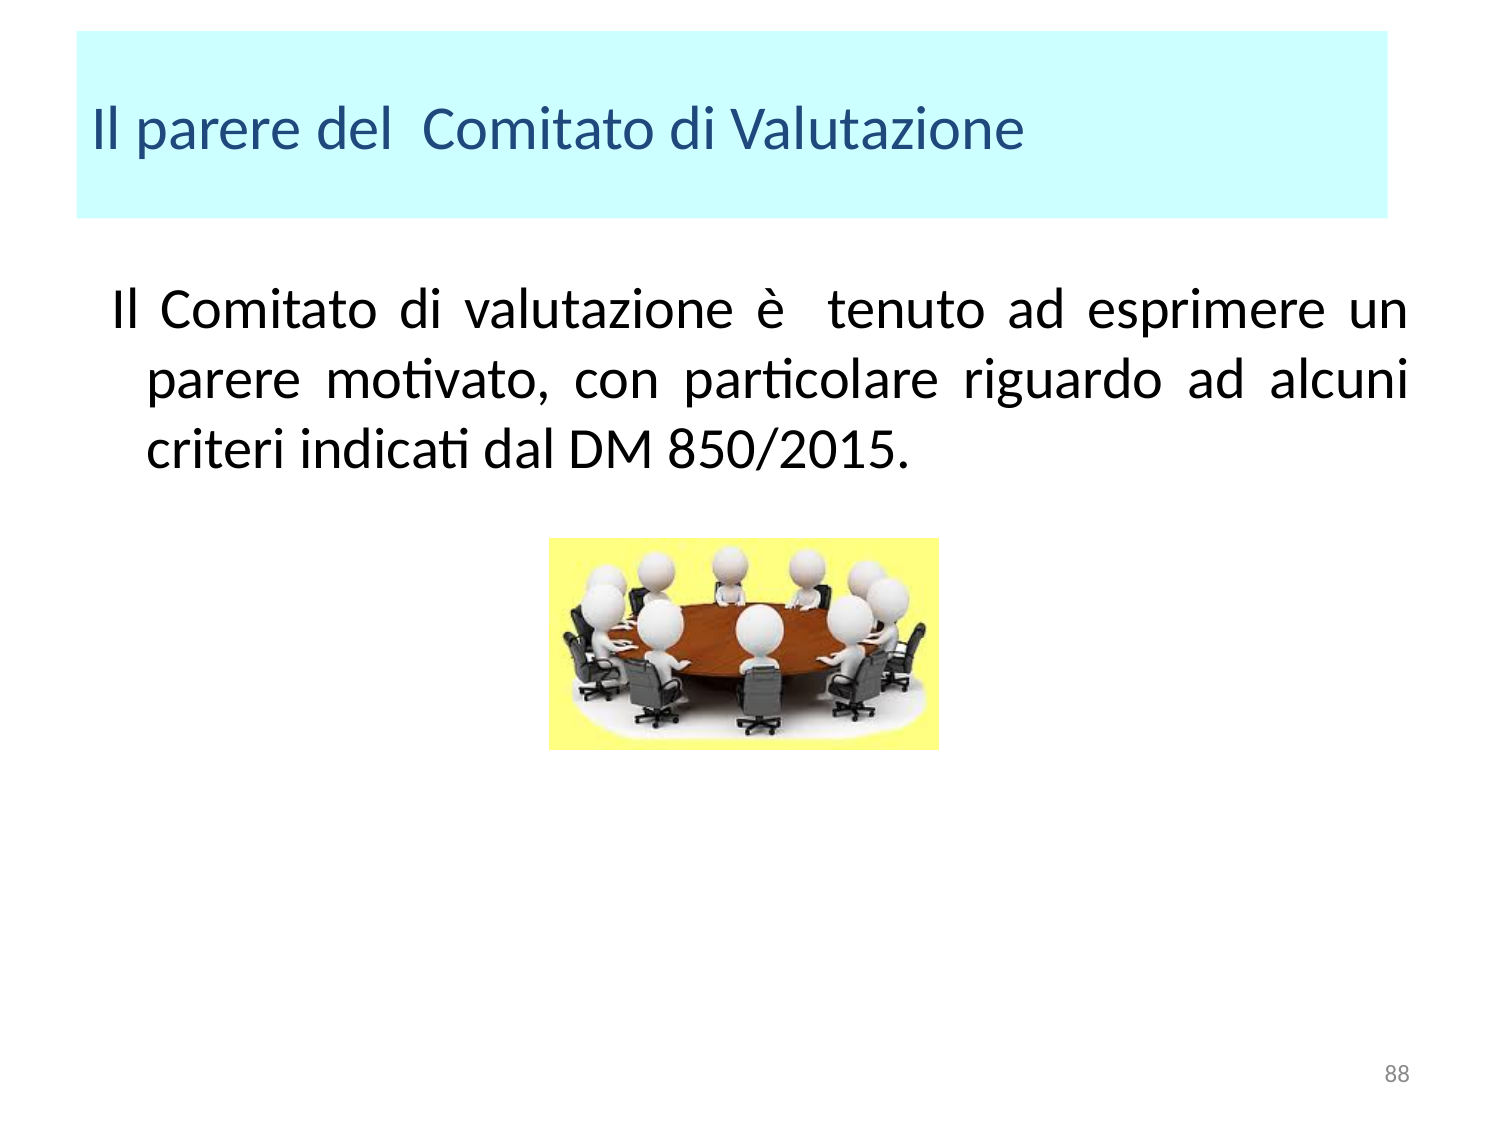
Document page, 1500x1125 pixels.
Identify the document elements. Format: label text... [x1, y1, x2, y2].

picture [548, 538, 940, 750]
text_box Il parere del Comitato di Valutazione [76, 31, 1388, 219]
slide_number 88 [1074, 1042, 1425, 1103]
list Il Comitato di valutazione è tenuto ad esprimere un parere motivato, con particolare riguardo ad alcuni criteri indicati dal DM 850/2015. [75, 262, 1425, 1005]
